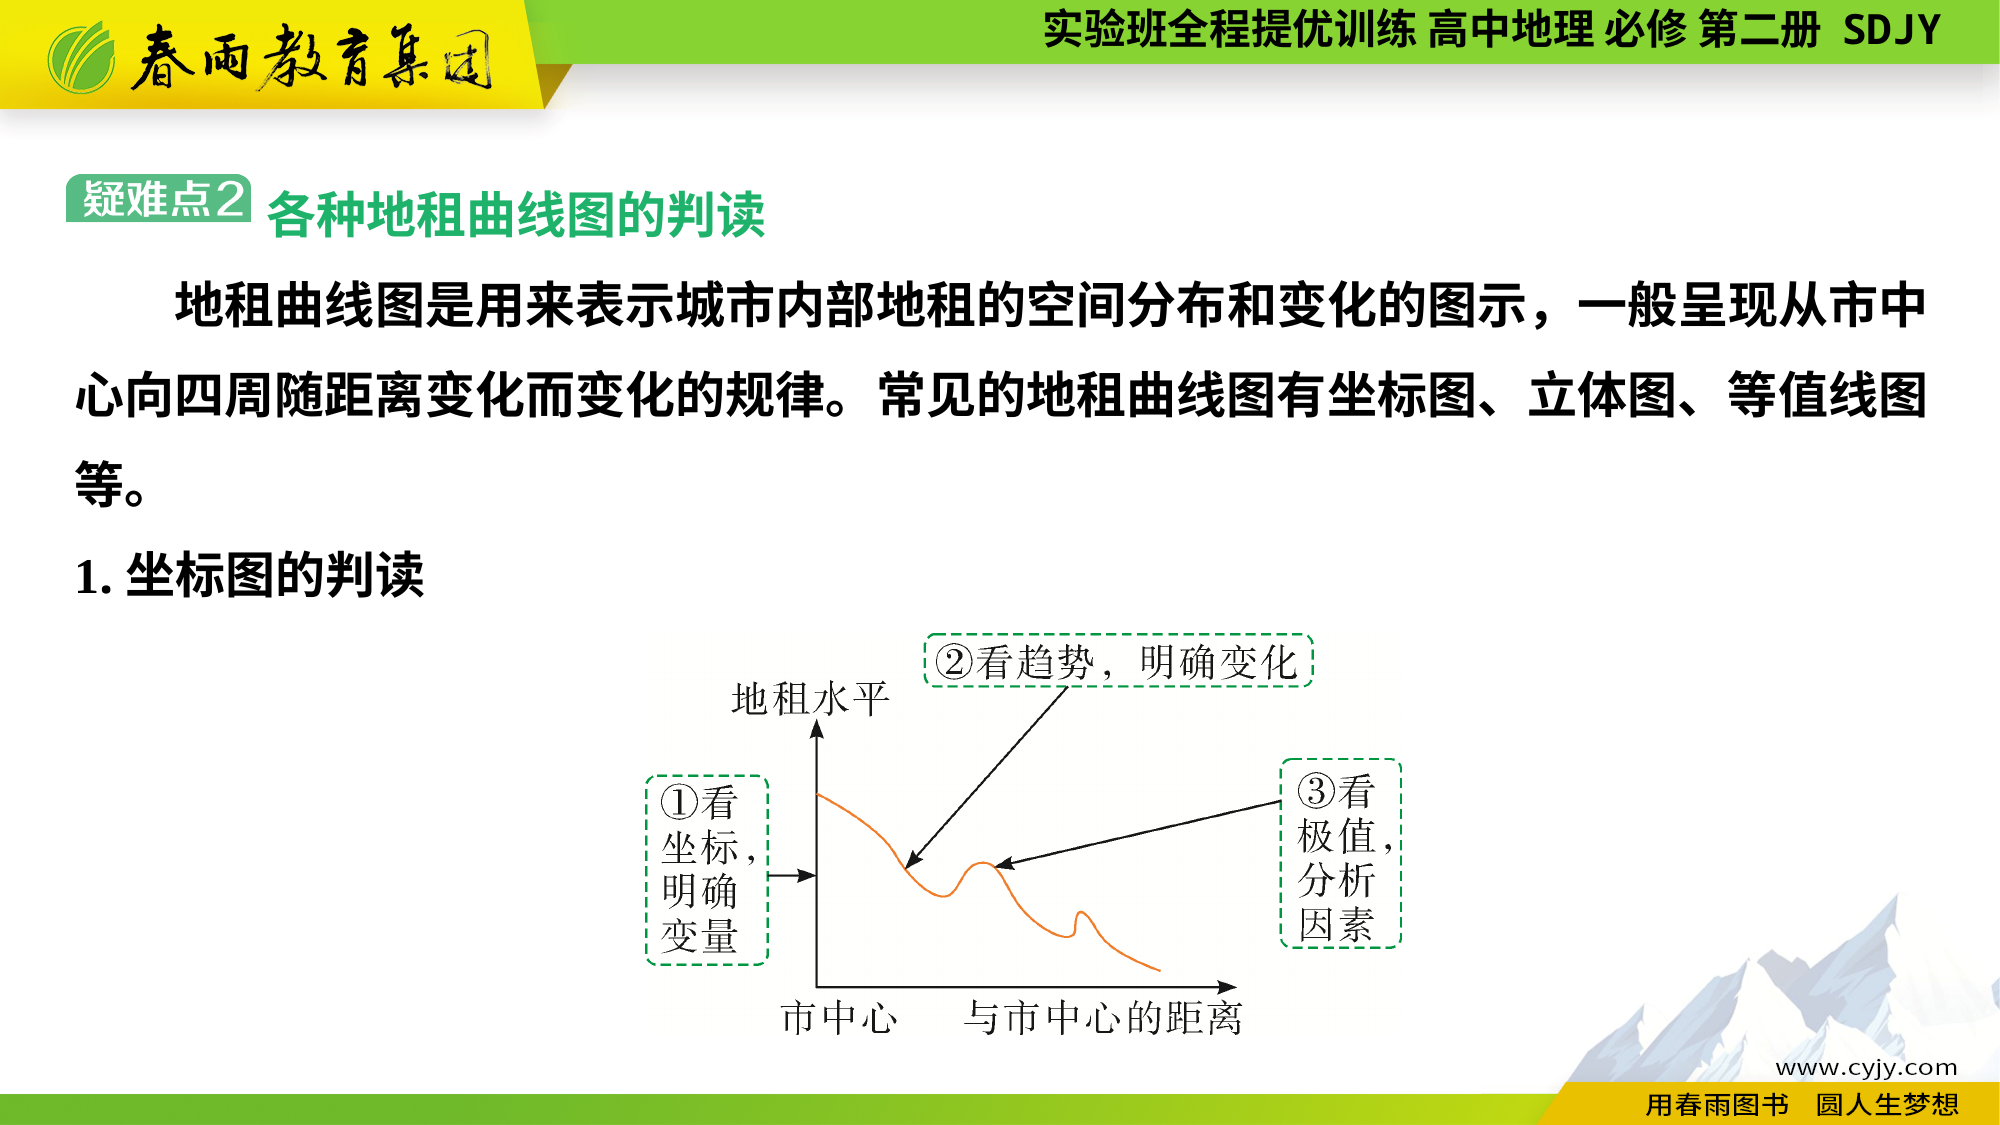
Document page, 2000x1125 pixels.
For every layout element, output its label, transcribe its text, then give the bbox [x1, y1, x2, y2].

picture [0, 0, 2000, 1125]
list 各种地租曲线图的判读 地租曲线图是用来表示城市内部地租的空间分布和变化的图示，一般呈现从市中心向四周随距离变化而变化的规律。常见的地租曲线图有坐标图、立体图、等值线图等。 1.坐标图的判读 [59, 146, 1944, 616]
